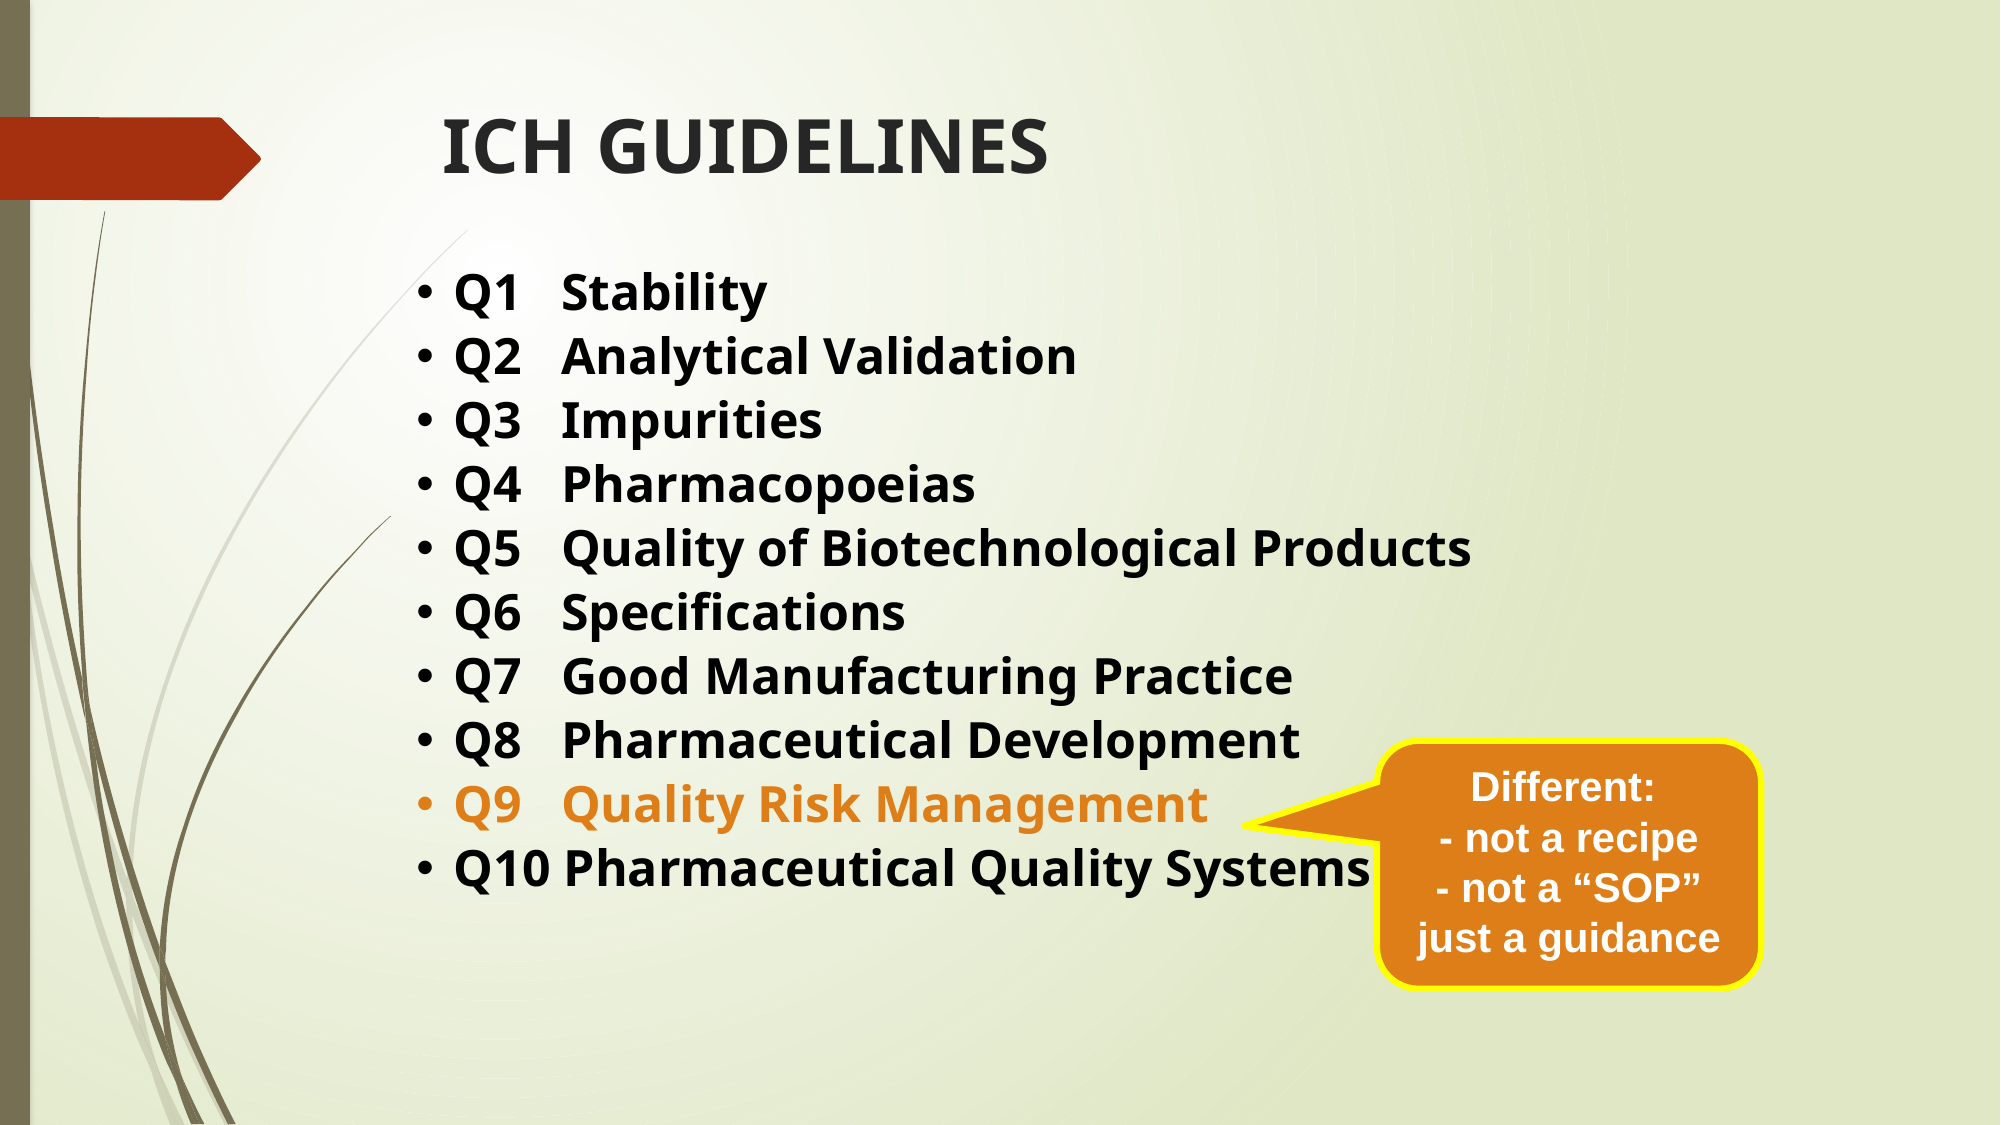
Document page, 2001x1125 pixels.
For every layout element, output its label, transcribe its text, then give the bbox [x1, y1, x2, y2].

text_box Q1 Stability Q2 Analytical Validation Q3 Impurities Q4 Pharmacopoeias Q5 Quality of Biotechnological Products Q6 Specifications Q7 Good Manufacturing Practice Q8 Pharmaceutical Development Q9 Quality Risk Management Q10 Pharmaceutical Quality Systems [401, 260, 1781, 1023]
title ICH GUIDELINES [427, 90, 1890, 301]
text_box Different: - not a recipe - not a “SOP” just a guidance [1242, 740, 1762, 989]
